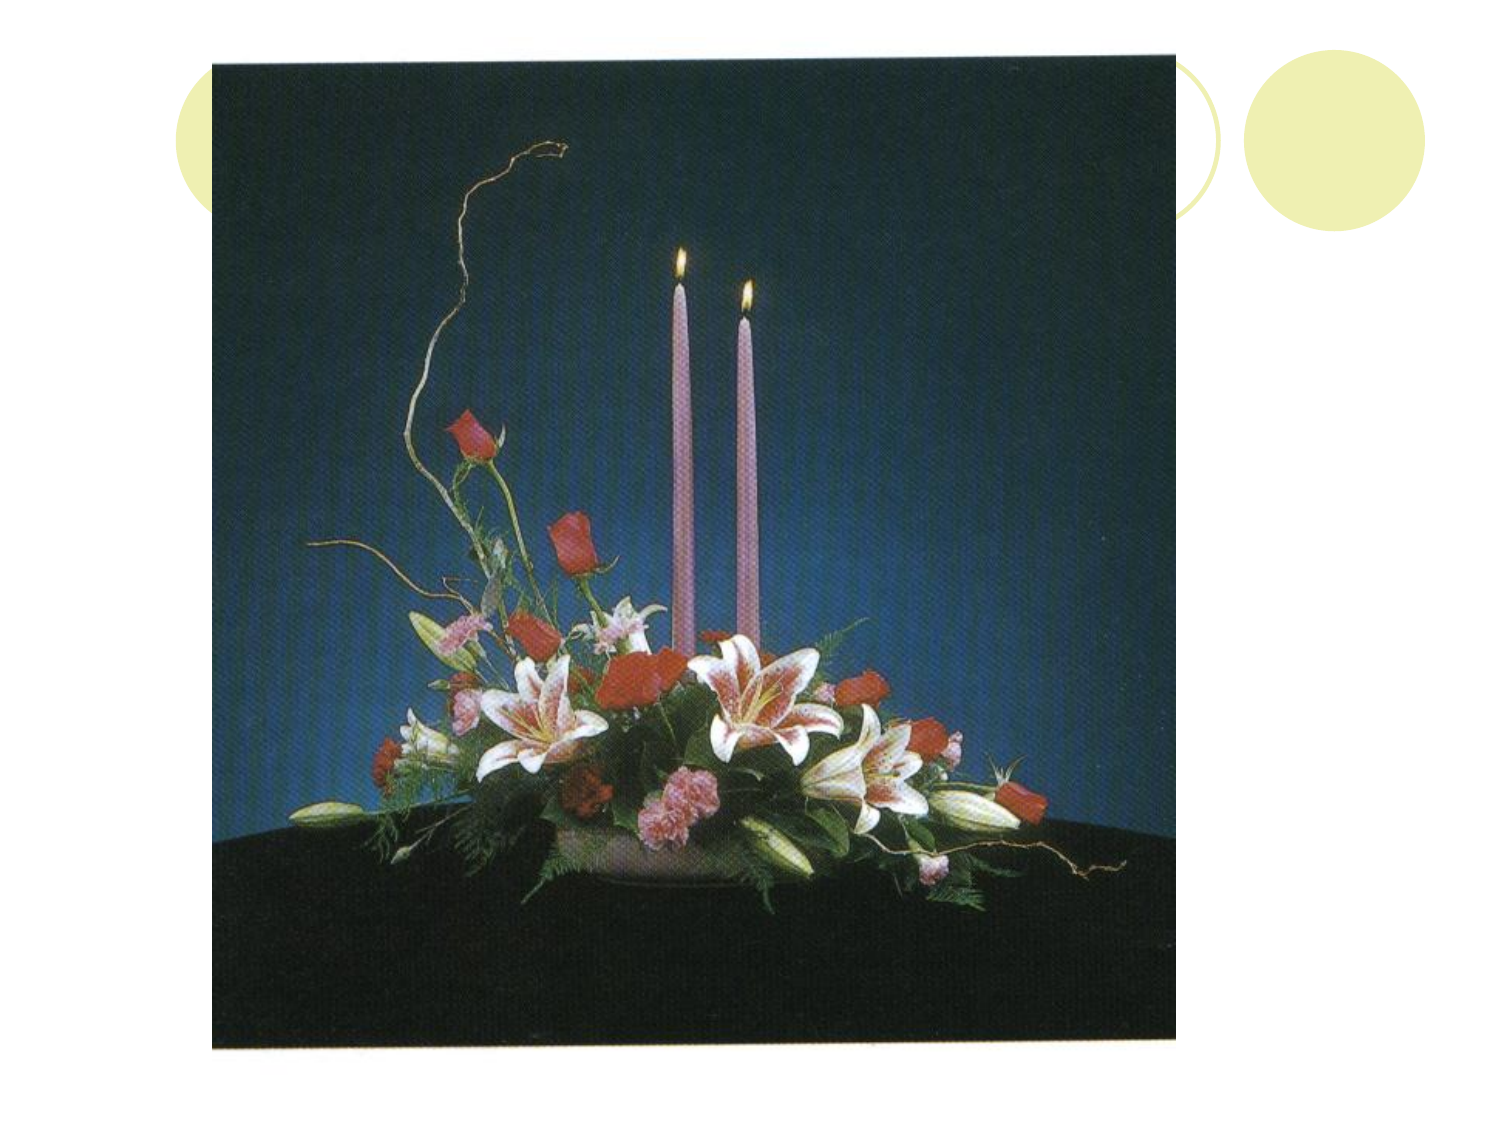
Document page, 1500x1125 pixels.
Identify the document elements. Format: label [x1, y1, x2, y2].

picture [212, 37, 1177, 1076]
